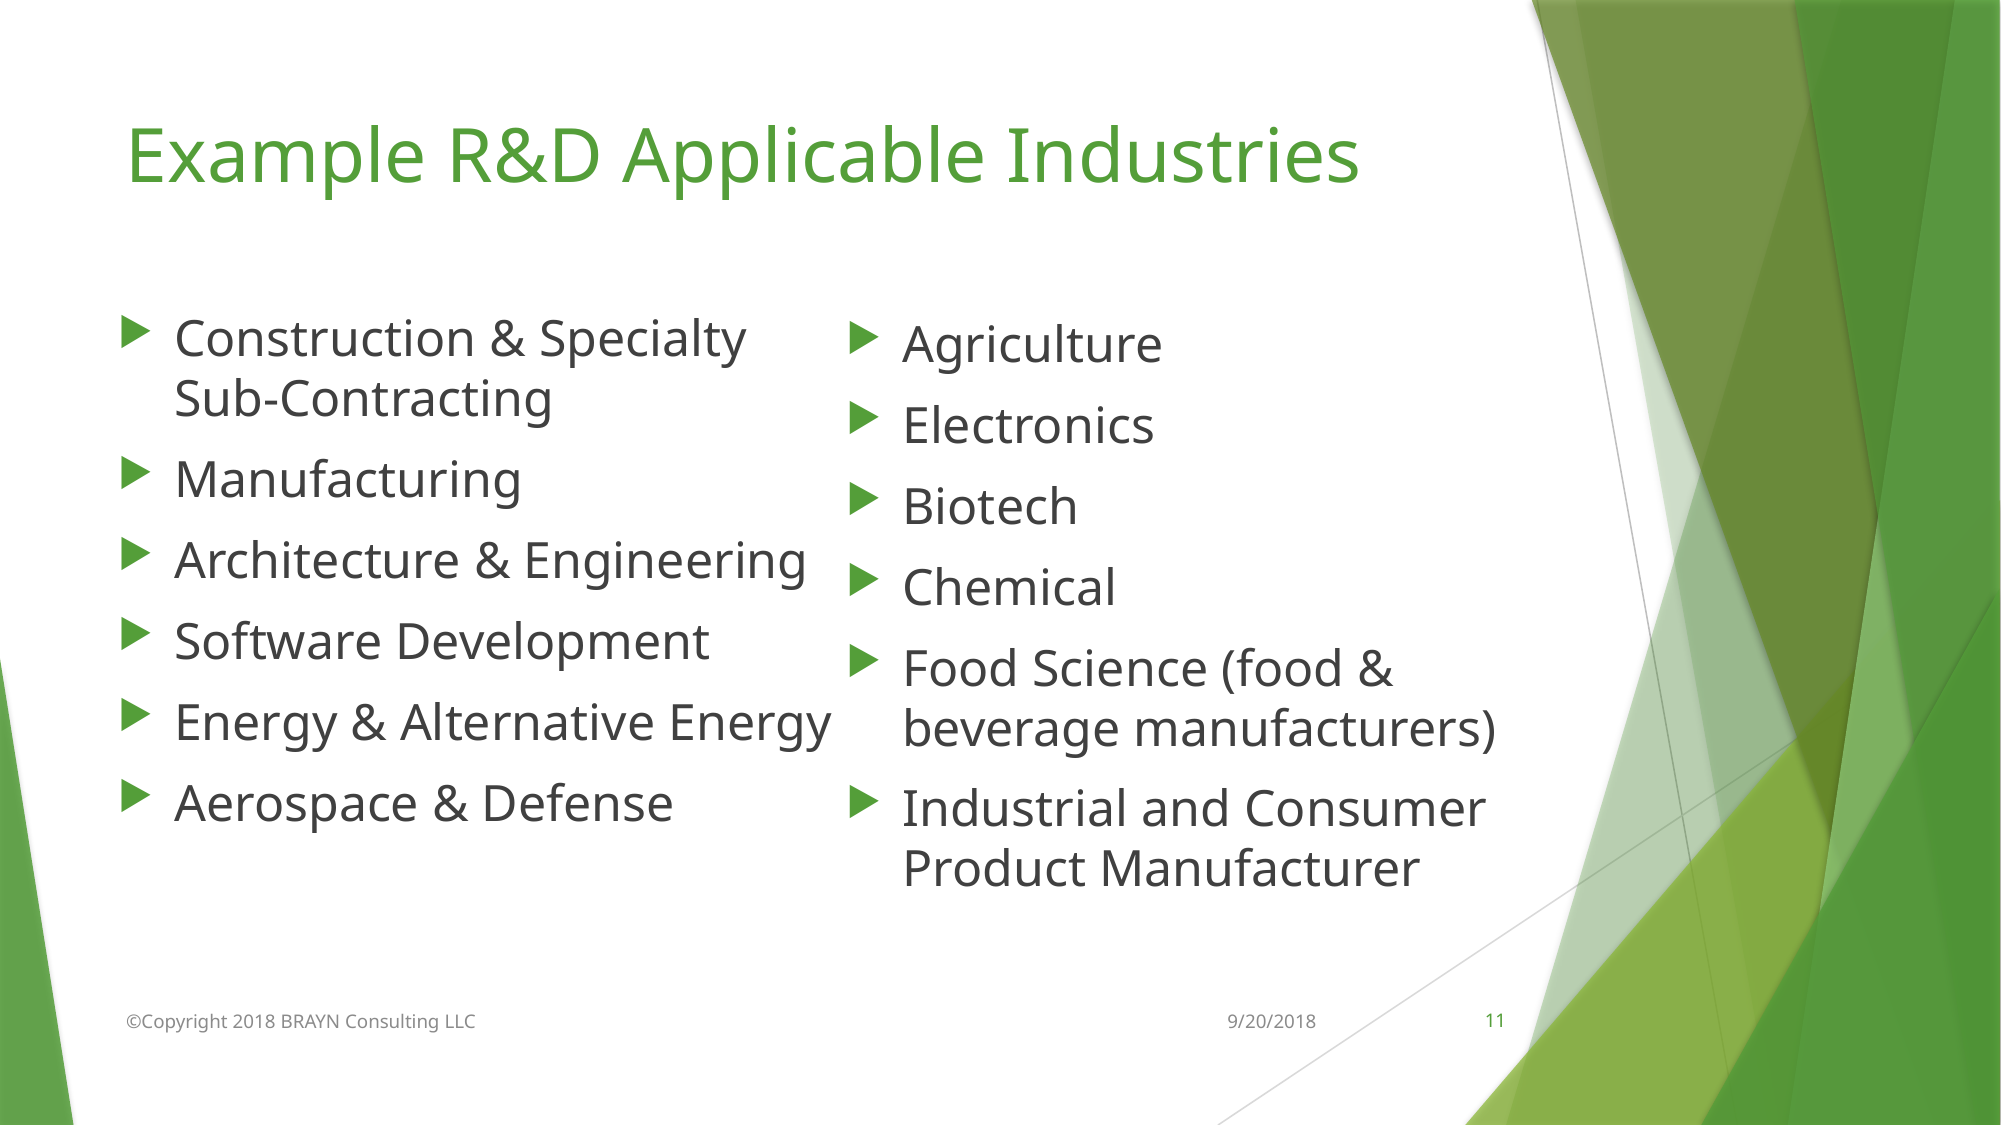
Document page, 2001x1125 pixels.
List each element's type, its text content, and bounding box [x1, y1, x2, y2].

text_box Example R&D Applicable Industries [111, 99, 1522, 317]
text_box Agriculture Electronics Biotech Chemical Food Science (food & beverage manufacturers) Industrial and Consumer Product Manufacturer [831, 305, 1615, 1019]
slide_number 11 [1409, 991, 1522, 1051]
text_box Construction & Specialty Sub-Contracting Manufacturing Architecture & Engineering Software Development Energy & Alternative Energy Aerospace & Defense [103, 299, 831, 1014]
text_box ©Copyright 2018 BRAYN Consulting LLC [111, 991, 1145, 1051]
text_box [103, 2, 1397, 221]
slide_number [1181, 991, 1332, 1051]
